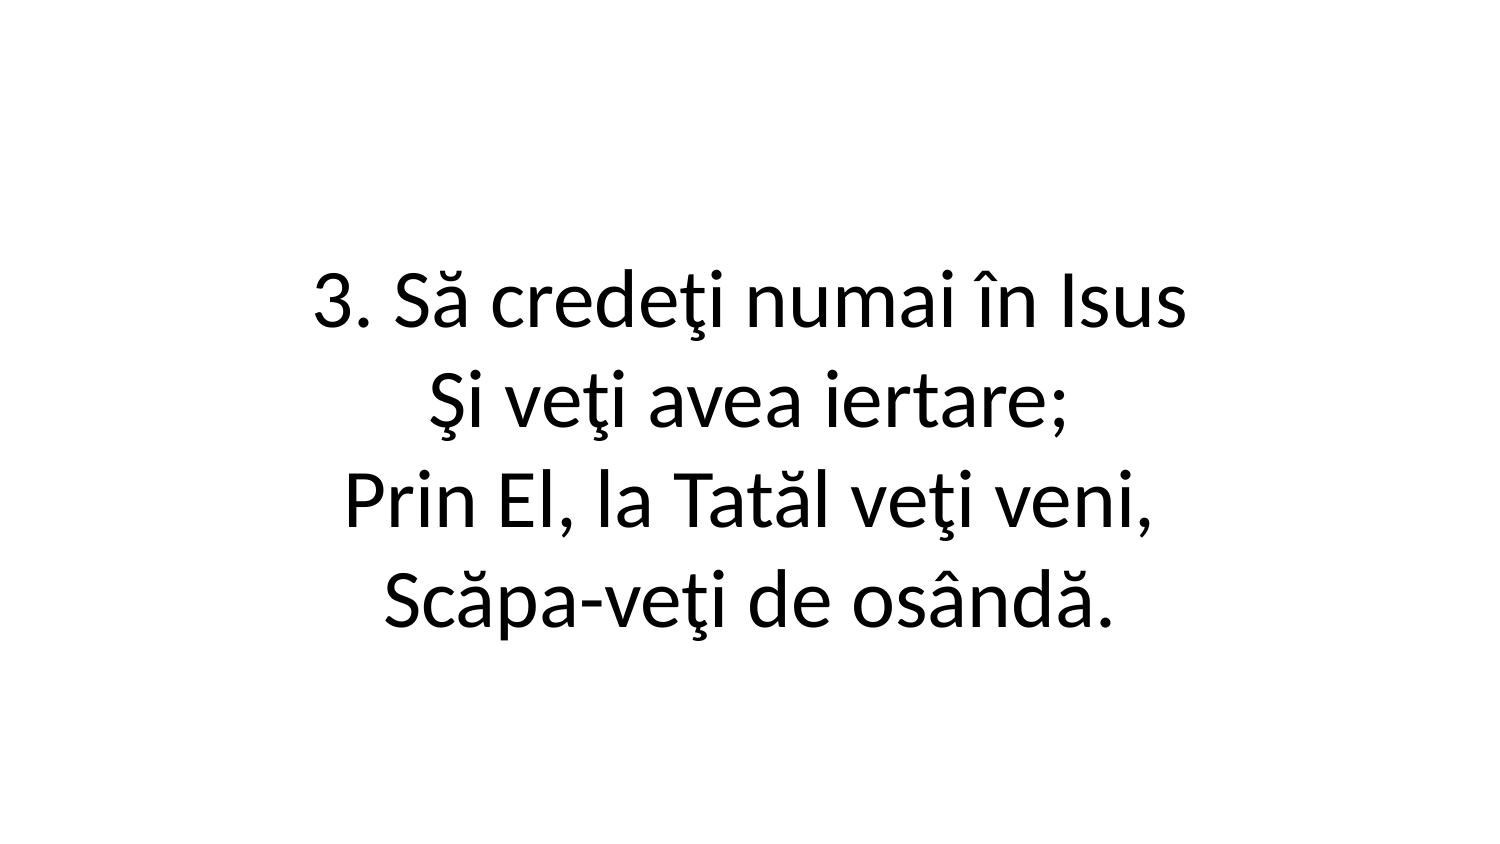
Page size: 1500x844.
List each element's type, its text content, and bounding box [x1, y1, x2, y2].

text_box 3. Să credeţi numai în Isus Şi veţi avea iertare; Prin El, la Tatăl veţi veni, Scăpa-veţi de osândă. [296, 192, 1204, 652]
